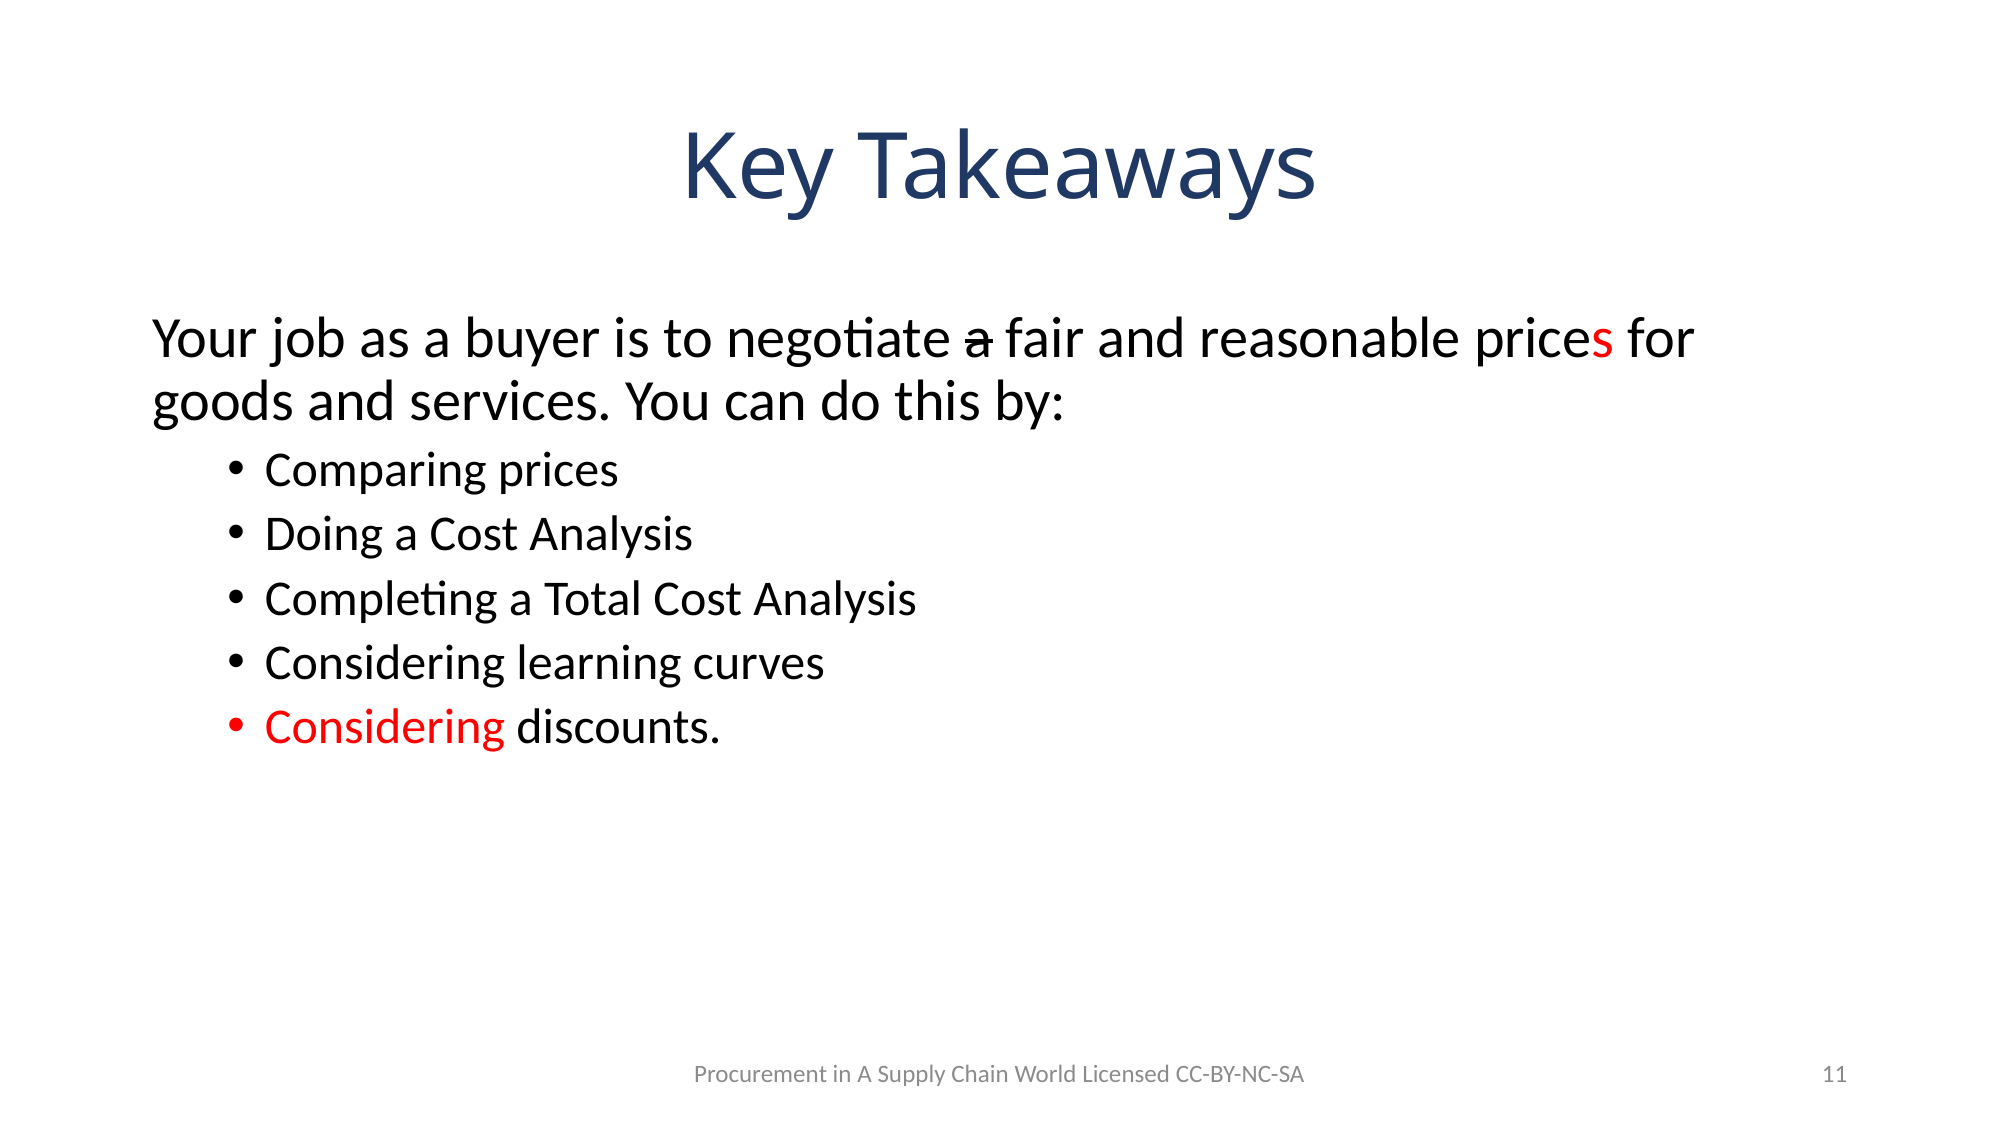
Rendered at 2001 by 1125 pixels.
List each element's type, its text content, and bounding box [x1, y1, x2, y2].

title Key Takeaways [137, 59, 1863, 278]
list Your job as a buyer is to negotiate a fair and reasonable prices for goods and services. You can do this by: Comparing prices Doing a Cost Analysis Completing a Total Cost Analysis Considering learning curves Considering discounts. [137, 299, 1863, 1014]
slide_number 11 [1412, 1042, 1863, 1103]
footer Procurement in A Supply Chain World Licensed CC-BY-NC-SA [662, 1042, 1338, 1103]
